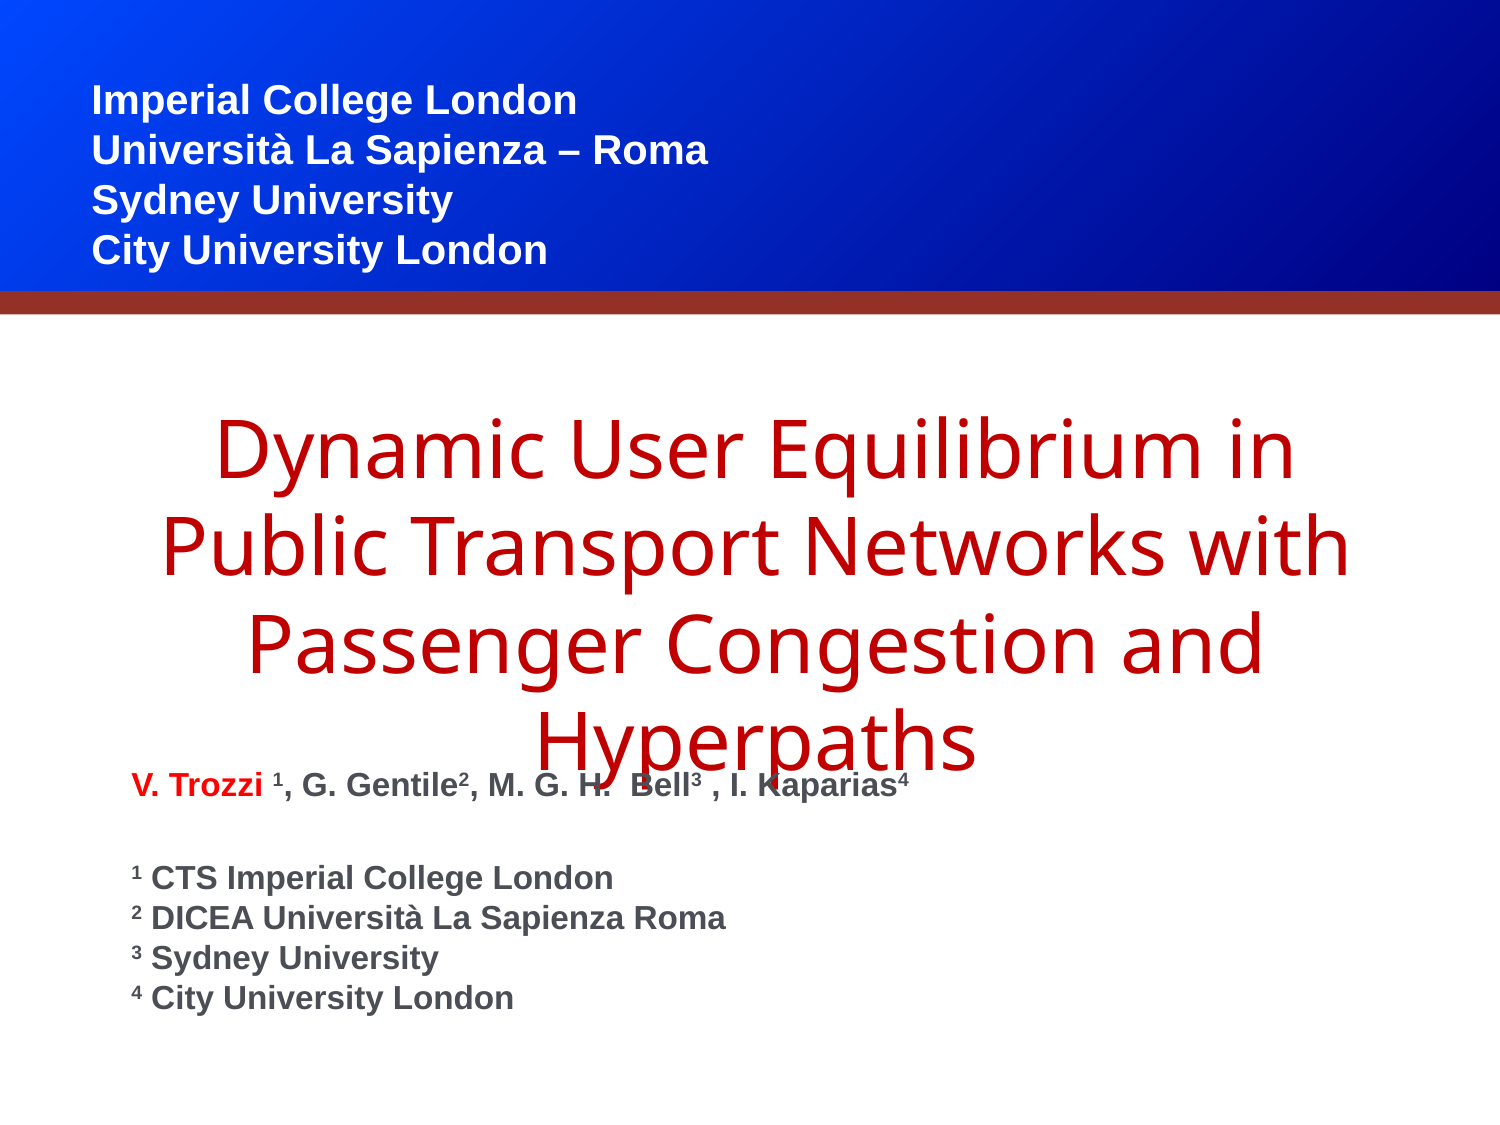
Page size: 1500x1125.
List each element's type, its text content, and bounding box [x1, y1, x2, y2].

subtitle V. Trozzi 1, G. Gentile2, M. G. H. Bell3 , I. Kaparias4 1 CTS Imperial College London 2 DICEA Università La Sapienza Roma 3 Sydney University 4 City University London [131, 763, 1369, 801]
text_box Imperial College London Università La Sapienza – Roma Sydney University City University London [76, 65, 1459, 330]
title Dynamic User Equilibrium in Public Transport Networks with Passenger Congestion and Hyperpaths [137, 396, 1376, 485]
